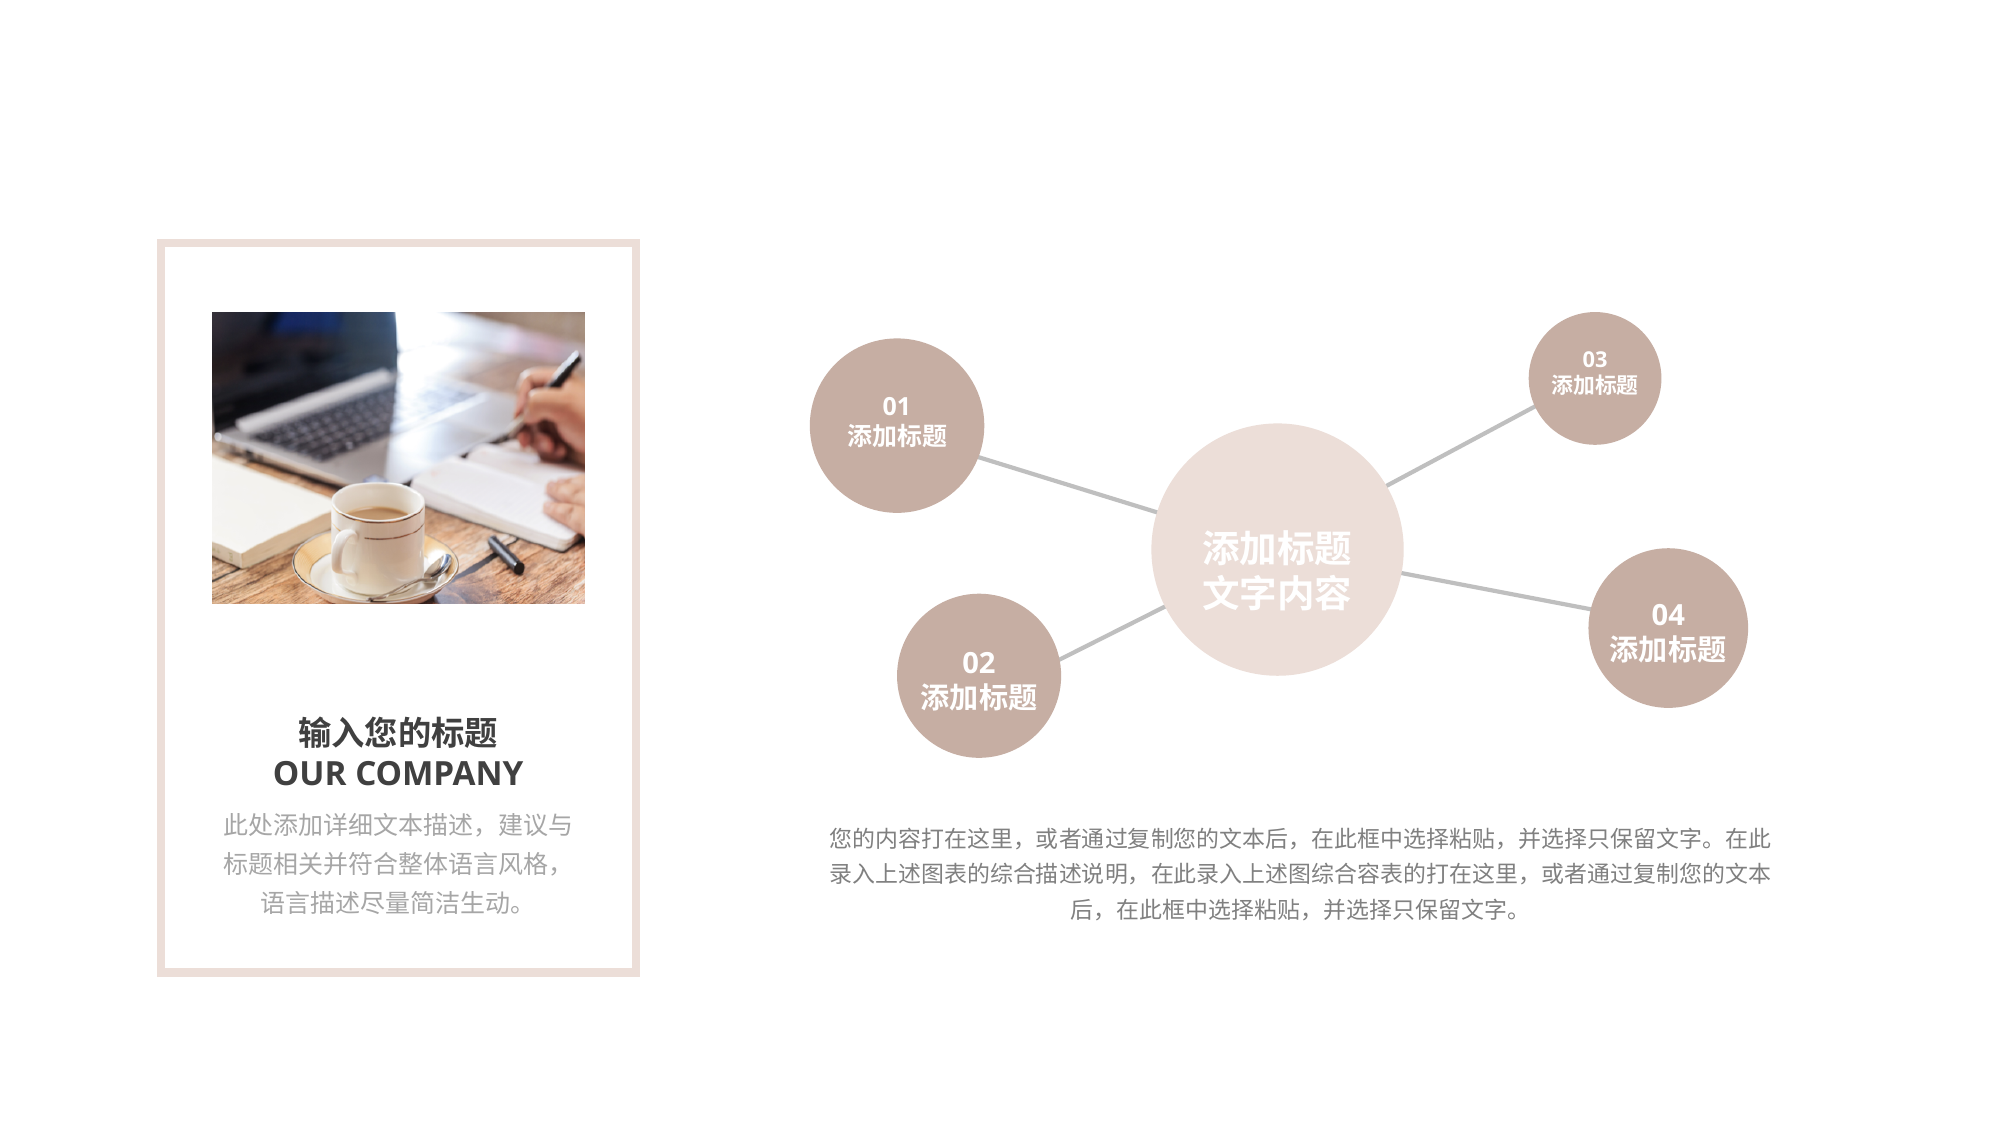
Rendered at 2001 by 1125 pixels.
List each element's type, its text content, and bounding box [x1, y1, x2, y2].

text_box 您的内容打在这里，或者通过复制您的文本后，在此框中选择粘贴，并选择只保留文字。在此录入上述图表的综合描述说明，在此录入上述图综合容表的打在这里，或者通过复制您的文本后，在此框中选择粘贴，并选择只保留文字。 [813, 808, 1788, 931]
picture [212, 312, 585, 604]
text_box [766, 312, 1788, 758]
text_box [201, 704, 596, 927]
text_box [160, 242, 637, 973]
